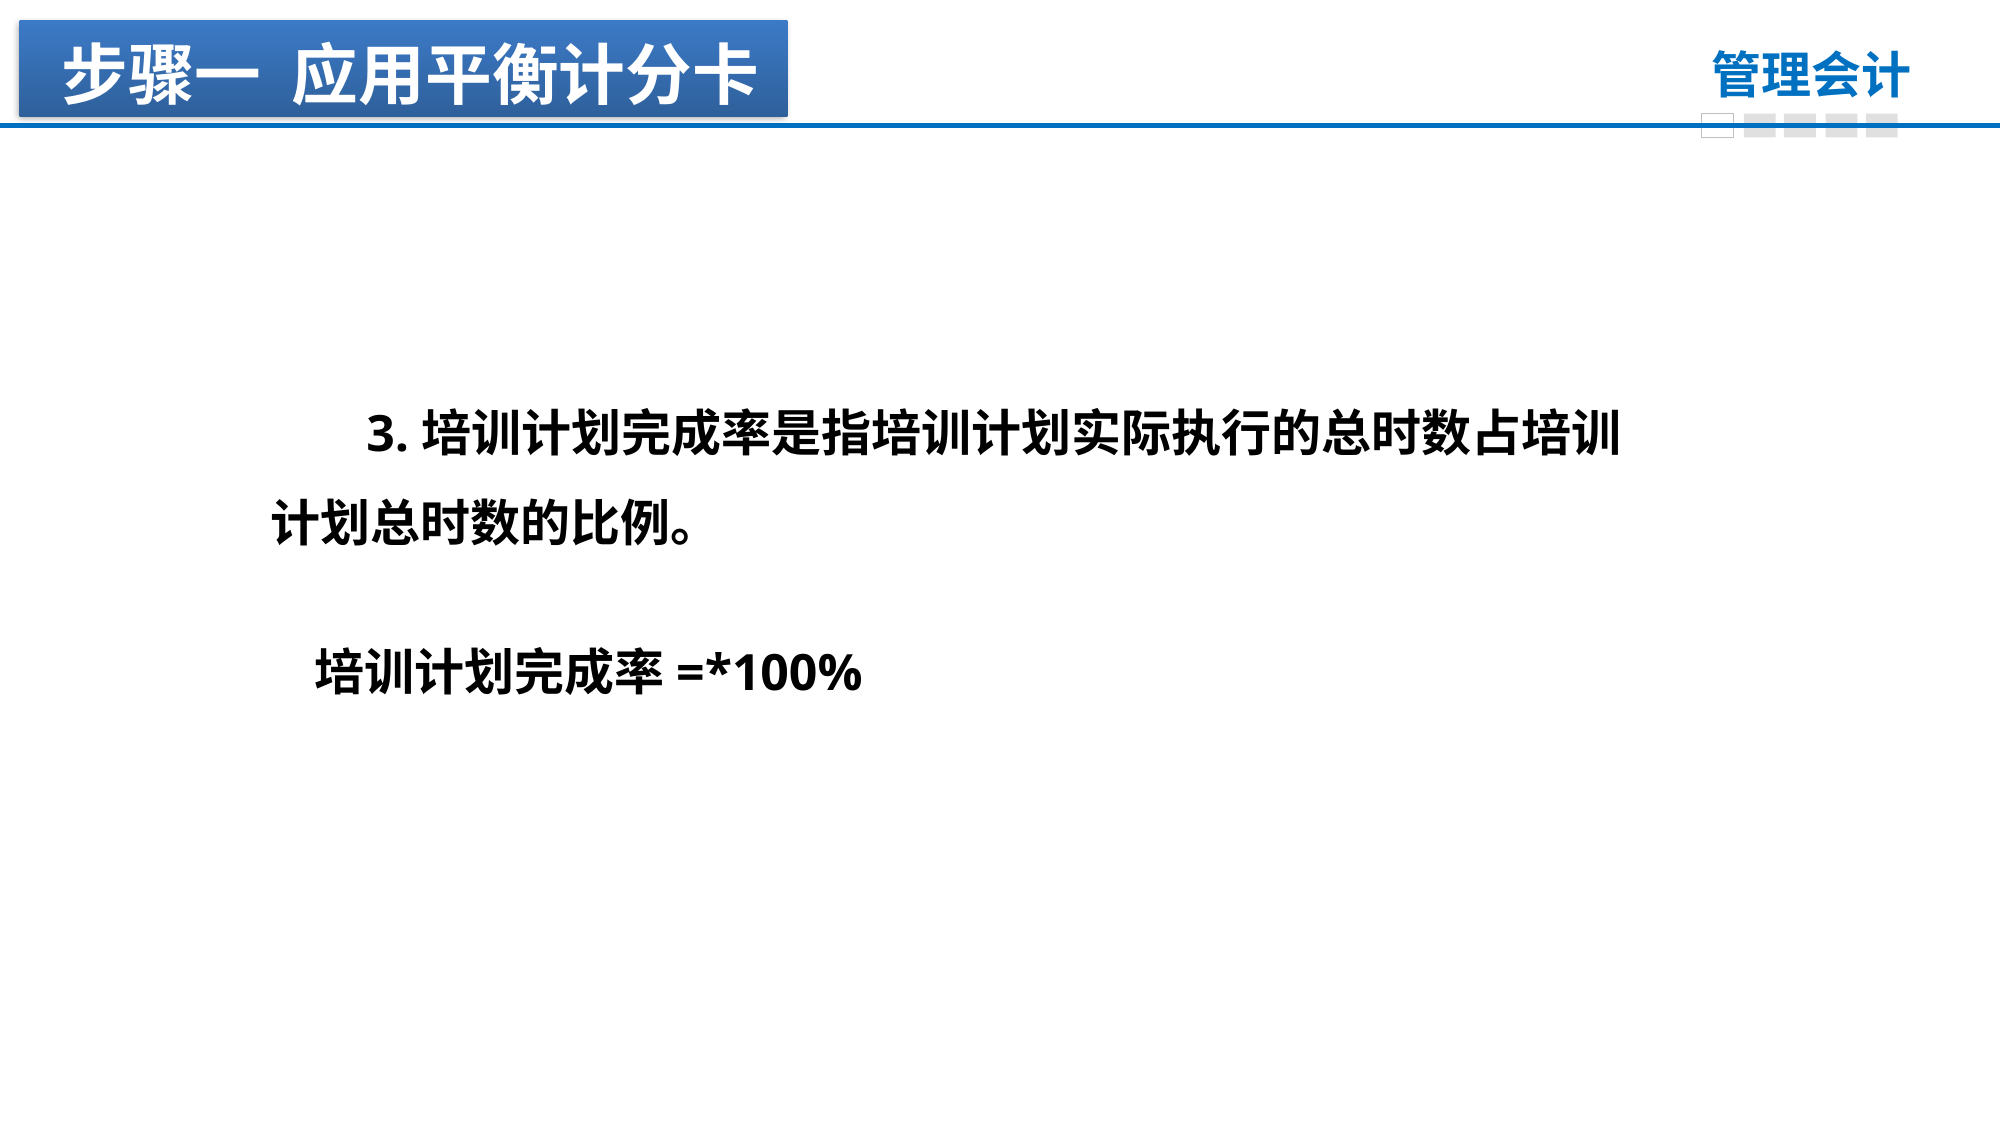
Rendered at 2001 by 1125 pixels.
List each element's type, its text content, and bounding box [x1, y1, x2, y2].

text_box 3.培训计划完成率是指培训计划实际执行的总时数占培训计划总时数的比例。 [255, 364, 1686, 560]
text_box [19, 20, 788, 122]
